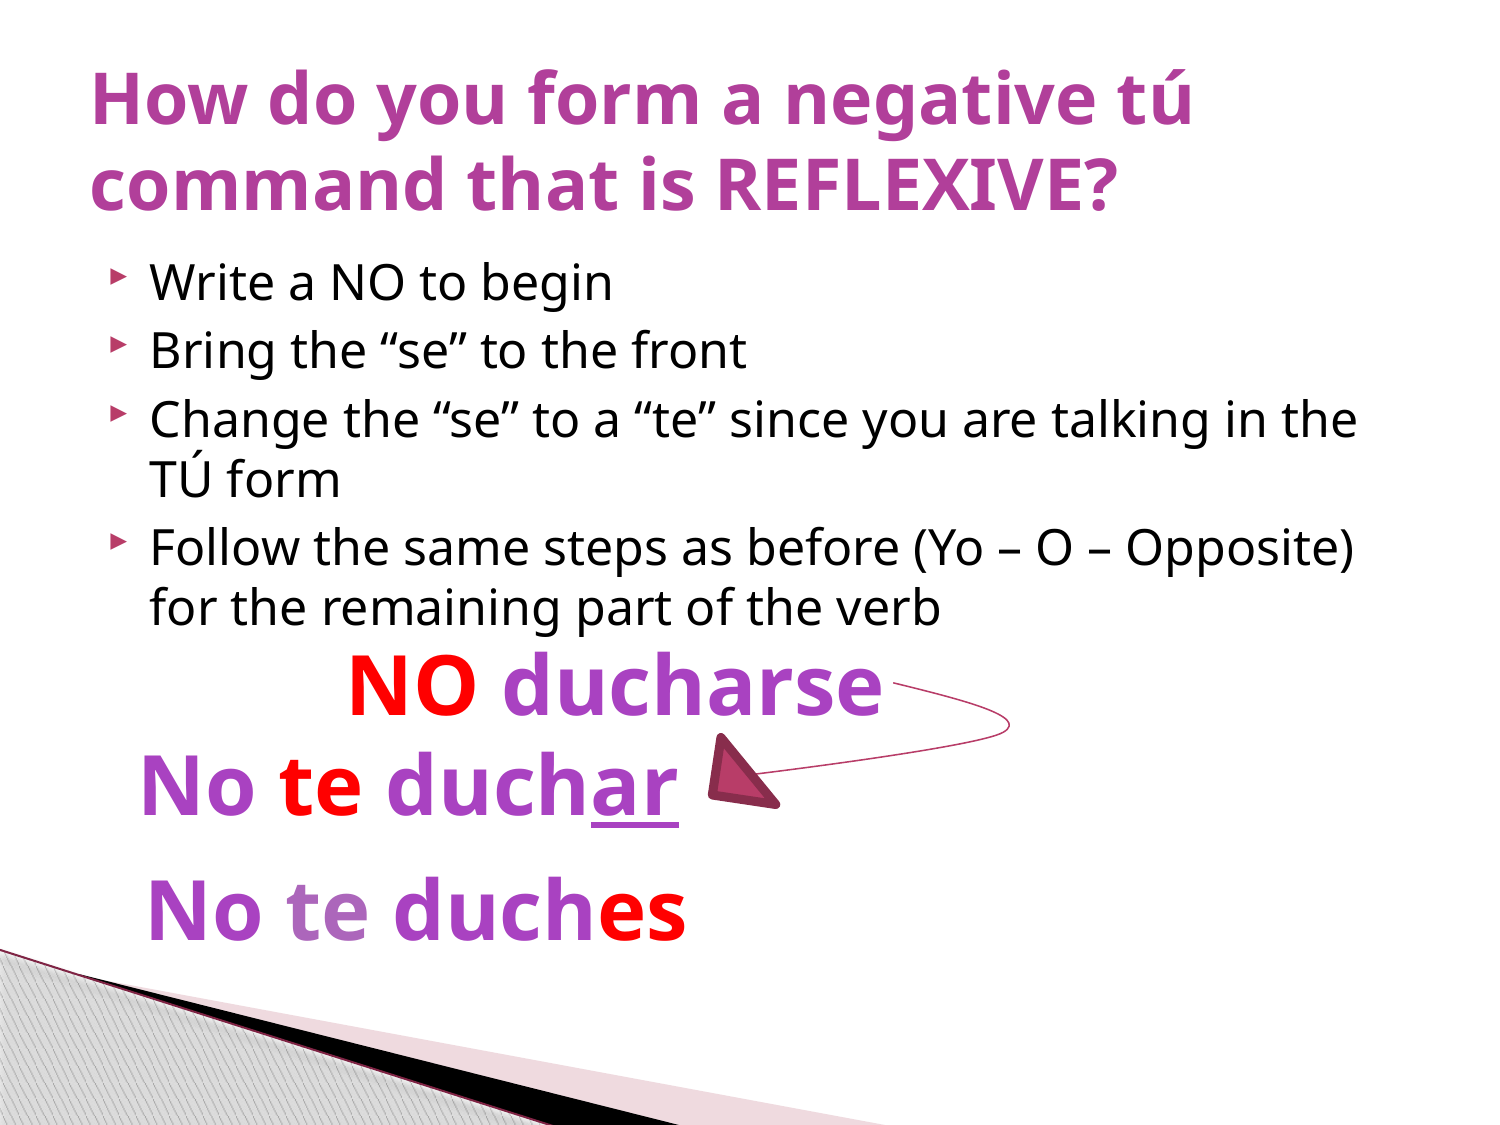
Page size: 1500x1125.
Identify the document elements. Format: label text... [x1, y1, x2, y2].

title How do you form a negative tú command that is REFLEXIVE? [75, 45, 1425, 233]
text_box No te duches [129, 849, 704, 965]
text_box No te duchar [122, 725, 694, 840]
text_box NO ducharse [330, 624, 901, 740]
text_box [756, 682, 1010, 775]
list Write a NO to begin Bring the “se” to the front Change the “se” to a “te” since you are talking in the TÚ form Follow the same steps as before (Yo – O – Opposite) for the remaining part of the verb [75, 243, 1425, 986]
text_box [707, 733, 781, 809]
